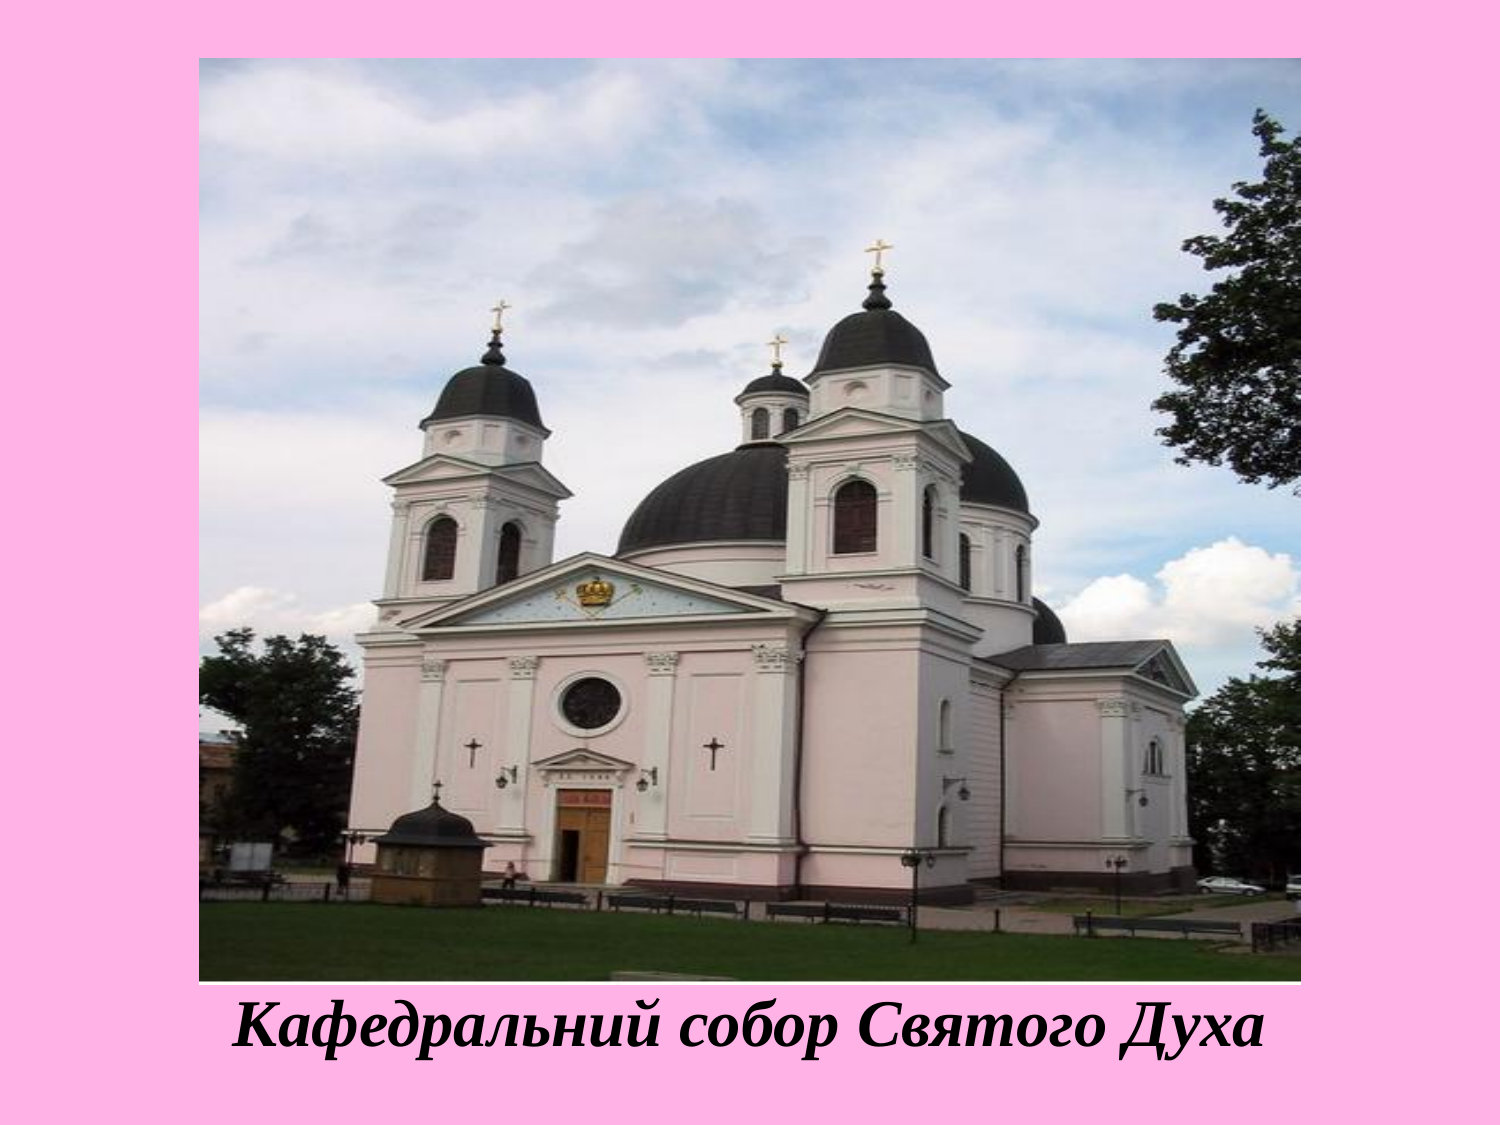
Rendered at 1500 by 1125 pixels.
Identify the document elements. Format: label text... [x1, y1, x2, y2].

title Кафедральний собор Святого Духа [75, 972, 1426, 1067]
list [198, 58, 1301, 985]
